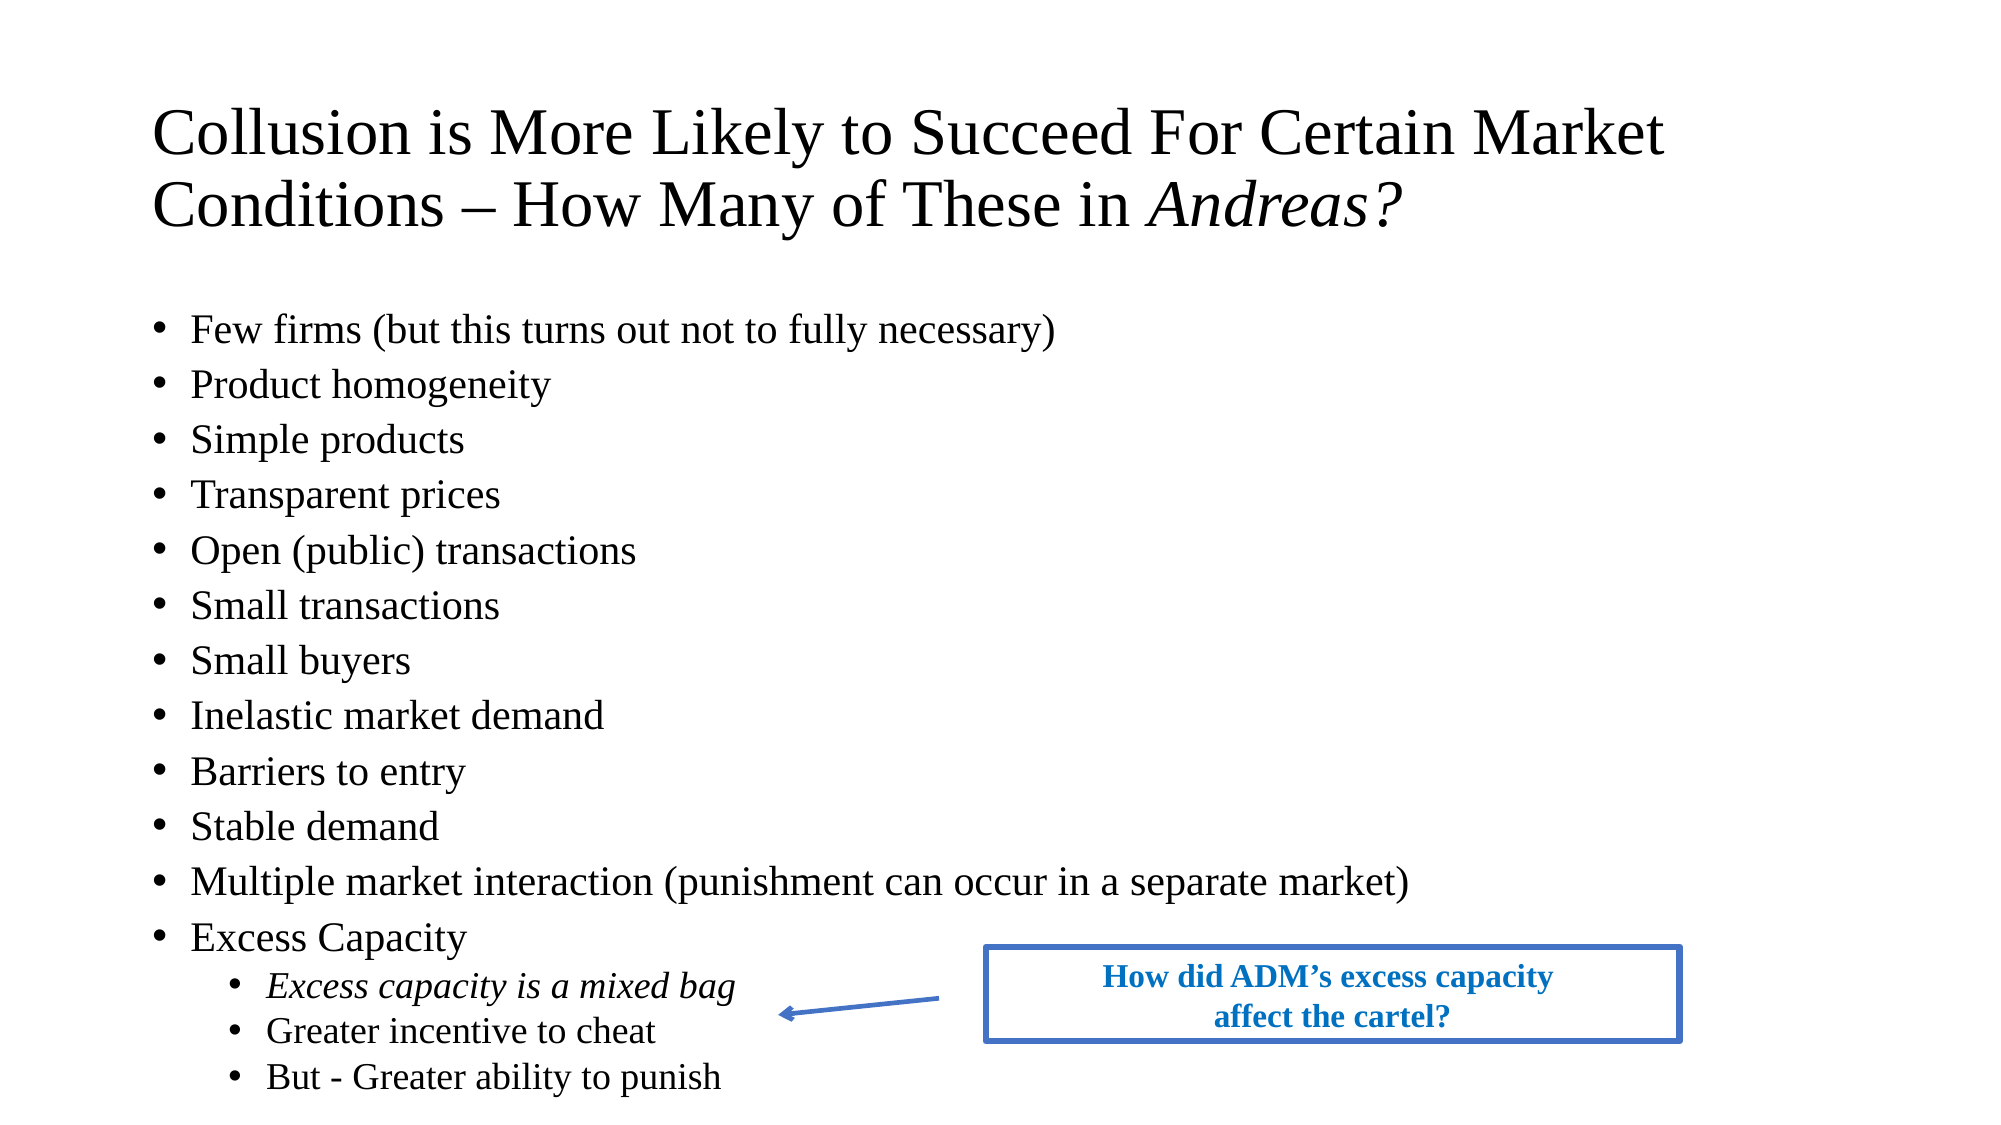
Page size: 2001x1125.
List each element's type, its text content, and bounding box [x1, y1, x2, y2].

title Collusion is More Likely to Succeed For Certain Market Conditions – How Many of These in Andreas? [137, 59, 1863, 278]
text_box How did ADM’s excess capacity affect the cartel? [985, 946, 1680, 1042]
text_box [778, 998, 940, 1015]
list Few firms (but this turns out not to fully necessary) Product homogeneity Simple products Transparent prices Open (public) transactions Small transactions Small buyers Inelastic market demand Barriers to entry Stable demand Multiple market interaction (punishment can occur in a separate market) Excess Capacity Excess capacity is a mixed bag Greater incentive to cheat But - Greater ability to punish [137, 299, 1444, 1125]
